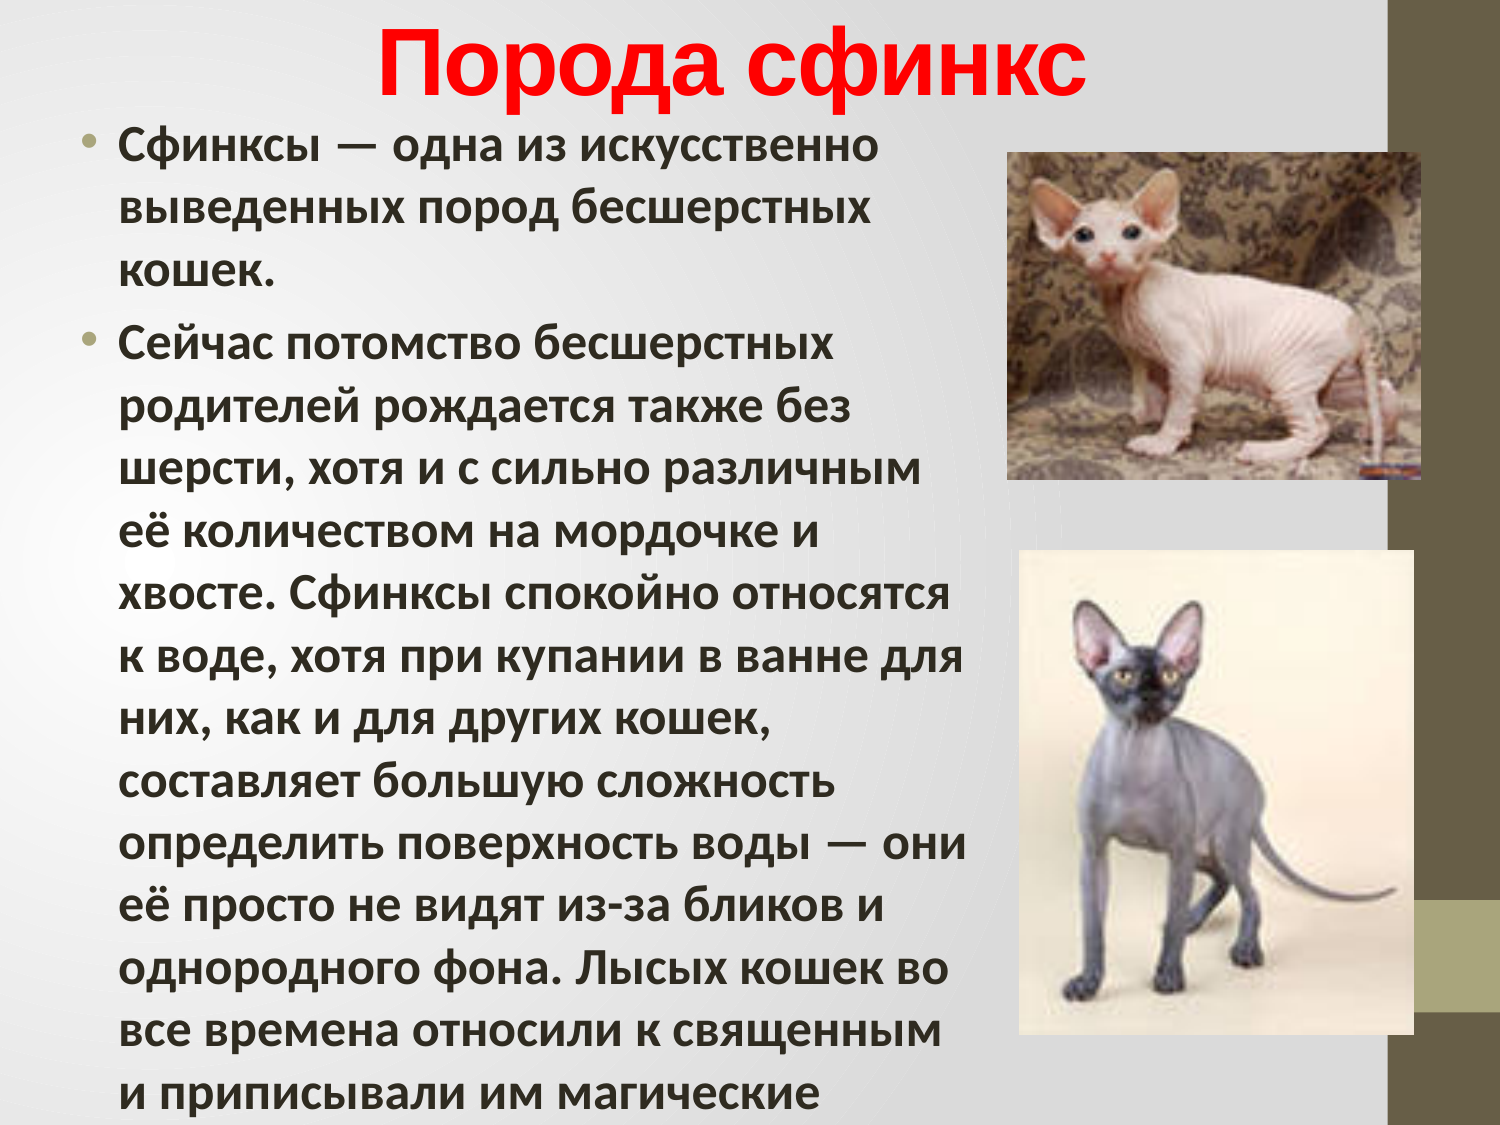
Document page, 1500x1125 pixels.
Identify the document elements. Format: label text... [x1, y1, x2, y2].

title Порода сфинкс [0, 0, 1388, 114]
picture [1007, 151, 1421, 481]
picture [1018, 550, 1414, 1036]
list Сфинксы — одна из искусственно выведенных пород бесшерстных кошек. Сейчас потомство бесшерстных родителей рождается также без шерсти, хотя и с сильно различным её количеством на мордочке и хвосте. Сфинксы спокойно относятся к воде, хотя при купании в ванне для них, как и для других кошек, составляет большую сложность определить поверхность воды — они её просто не видят из-за бликов и однородного фона. Лысых кошек во все времена относили к священным и приписывали им магические свойства. [46, 101, 992, 1090]
